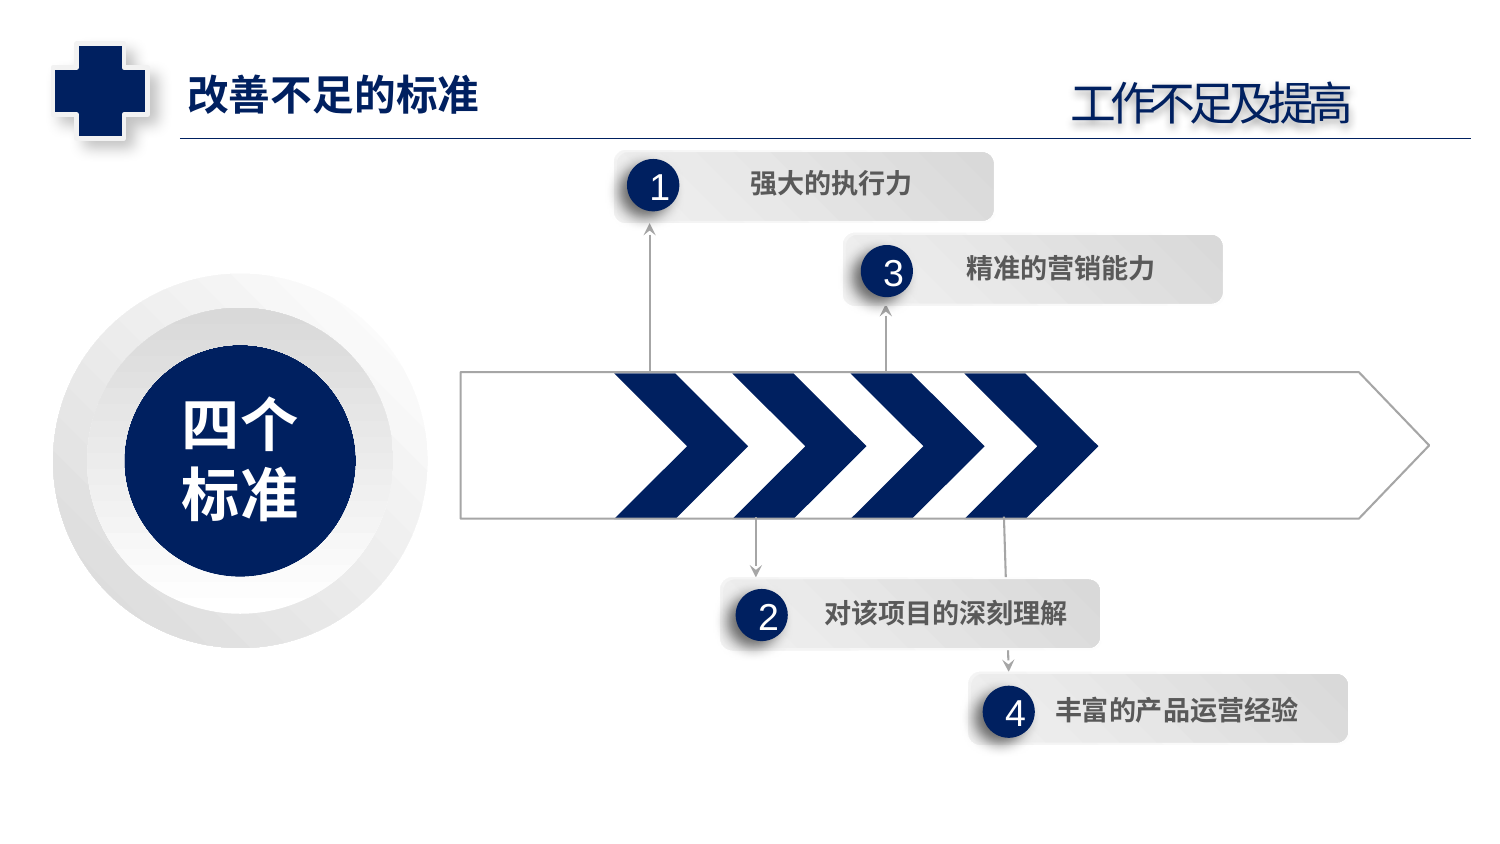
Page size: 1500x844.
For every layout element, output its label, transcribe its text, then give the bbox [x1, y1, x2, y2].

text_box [720, 577, 1103, 651]
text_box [52, 273, 428, 649]
text_box [459, 371, 1430, 520]
text_box 改善不足的标准 [172, 60, 495, 126]
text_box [842, 232, 1226, 306]
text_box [968, 671, 1351, 745]
text_box 工作不足及提高 [1056, 67, 1369, 138]
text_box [613, 149, 997, 224]
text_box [1003, 659, 1009, 670]
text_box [1003, 516, 1009, 575]
